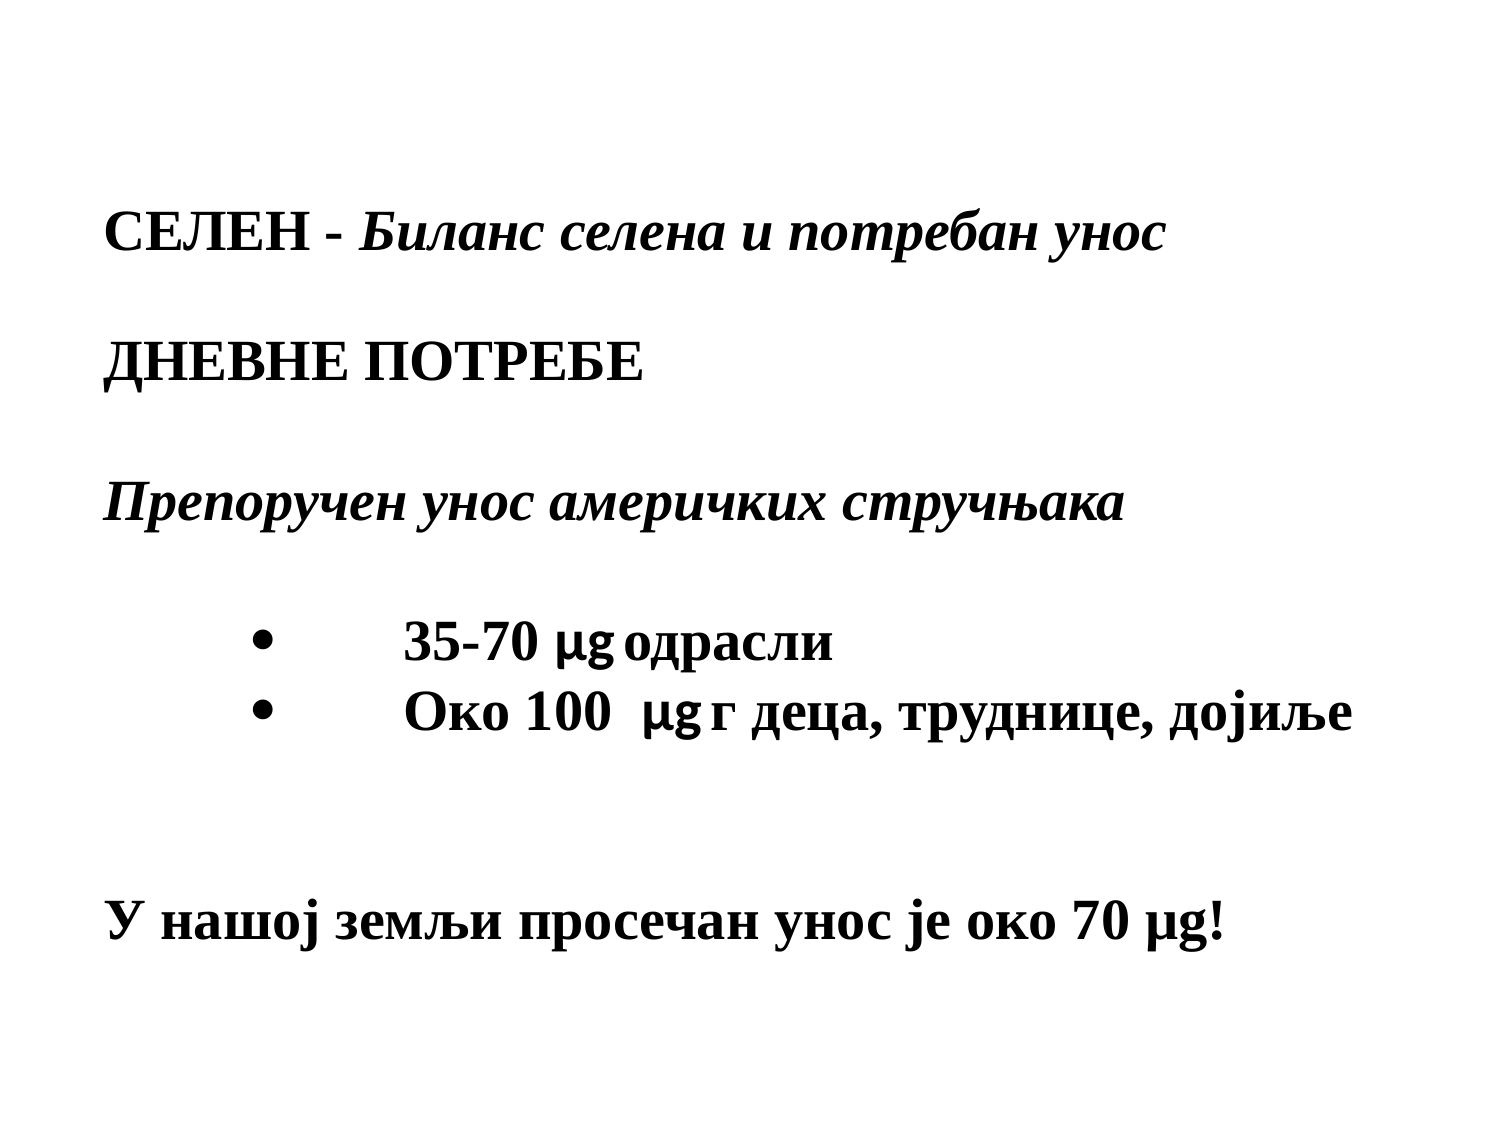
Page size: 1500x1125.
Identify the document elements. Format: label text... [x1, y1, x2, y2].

text_box СЕЛЕН - Биланс селена и потребан унос ДНЕВНЕ ПОТРЕБЕ Препоручен унос америчких стручњака · 35-70 μg одрасли · Око 100 μg г деца, труднице, дојиље У нашој земљи просечан унос је око 70 μg! [88, 184, 1471, 960]
